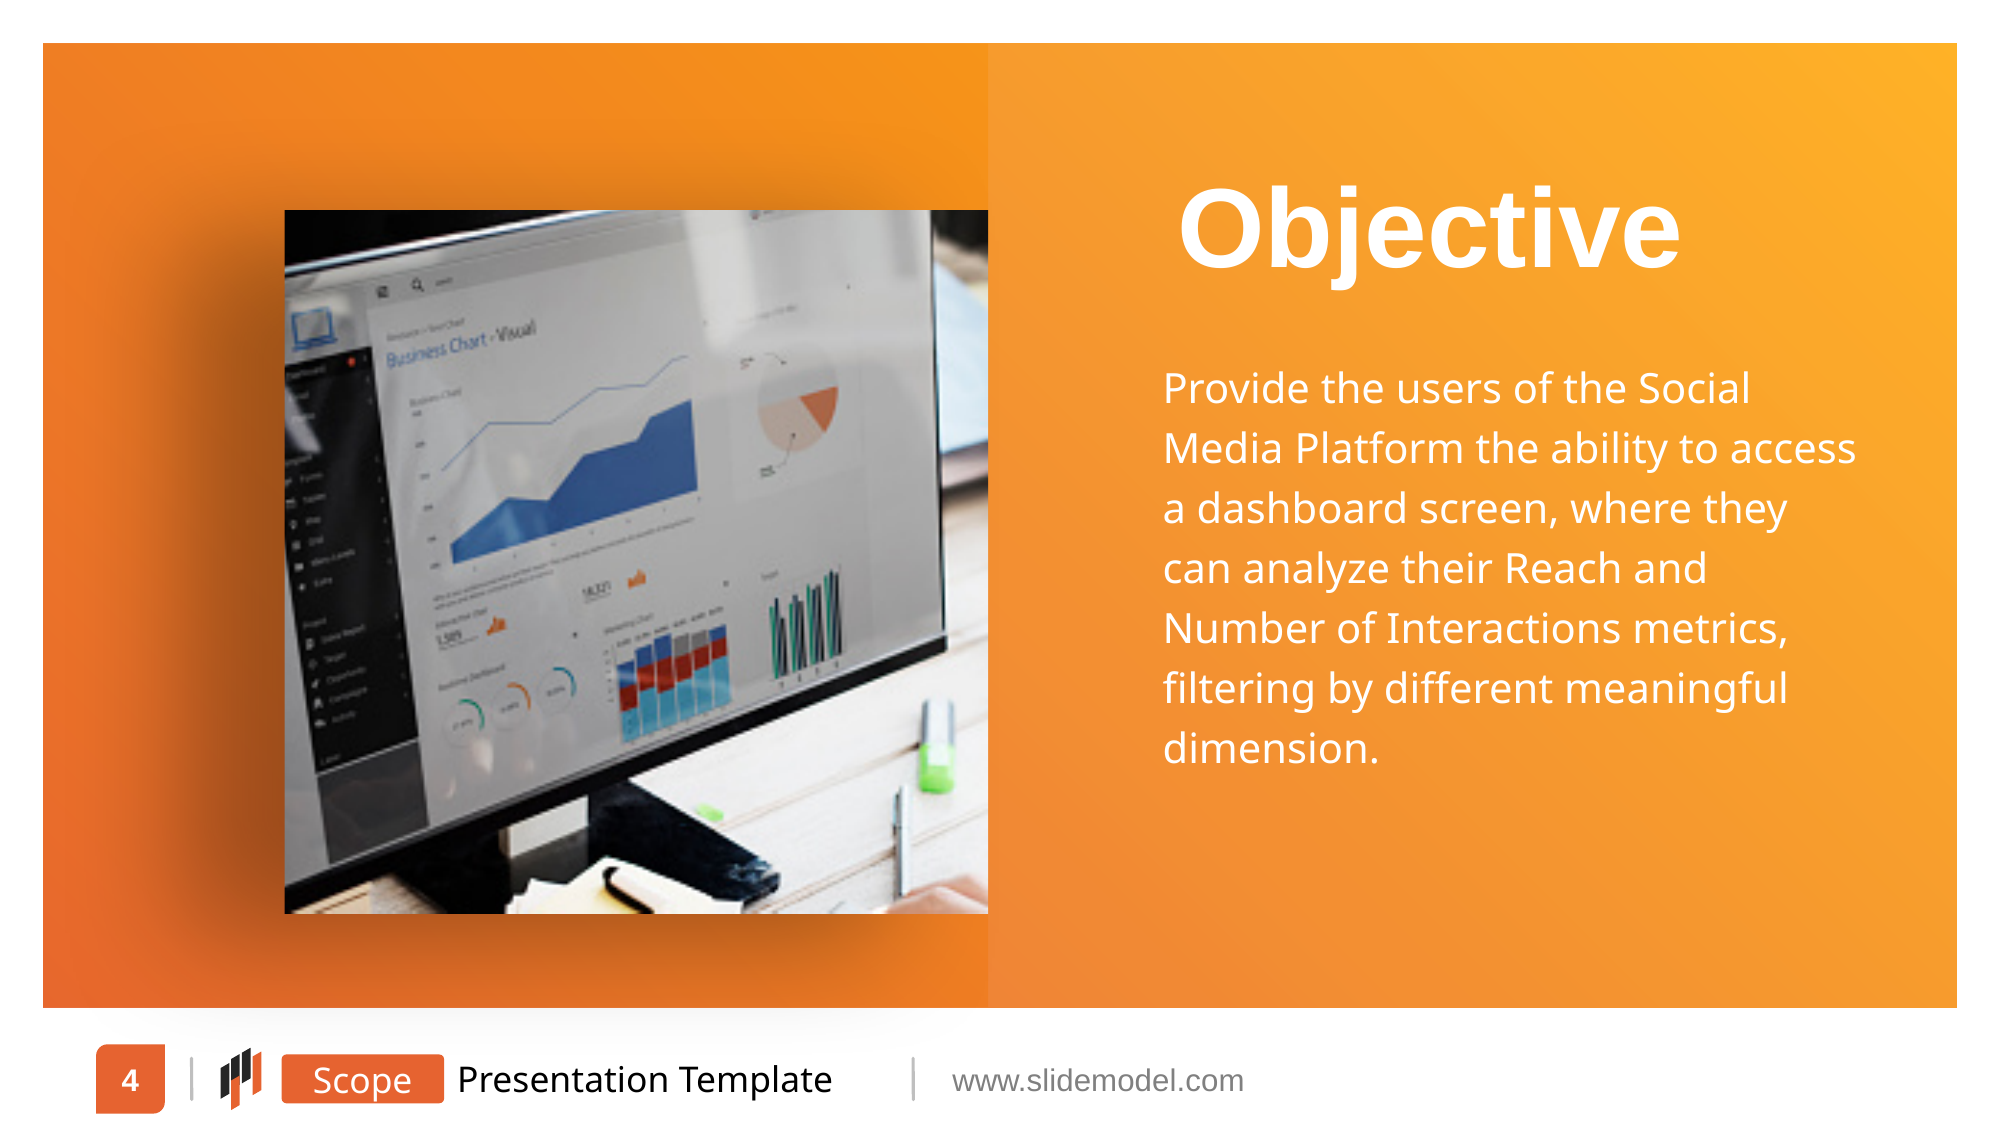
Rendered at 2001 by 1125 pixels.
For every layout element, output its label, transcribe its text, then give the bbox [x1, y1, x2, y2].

slide_number 4 [70, 1053, 191, 1114]
text_box Provide the users of the Social Media Platform the ability to access a dashboard screen, where they can analyze their Reach and Number of Interactions metrics, filtering by different meaningful dimension. [1162, 351, 1866, 772]
picture [284, 210, 989, 914]
text_box Objective [1162, 118, 1721, 351]
